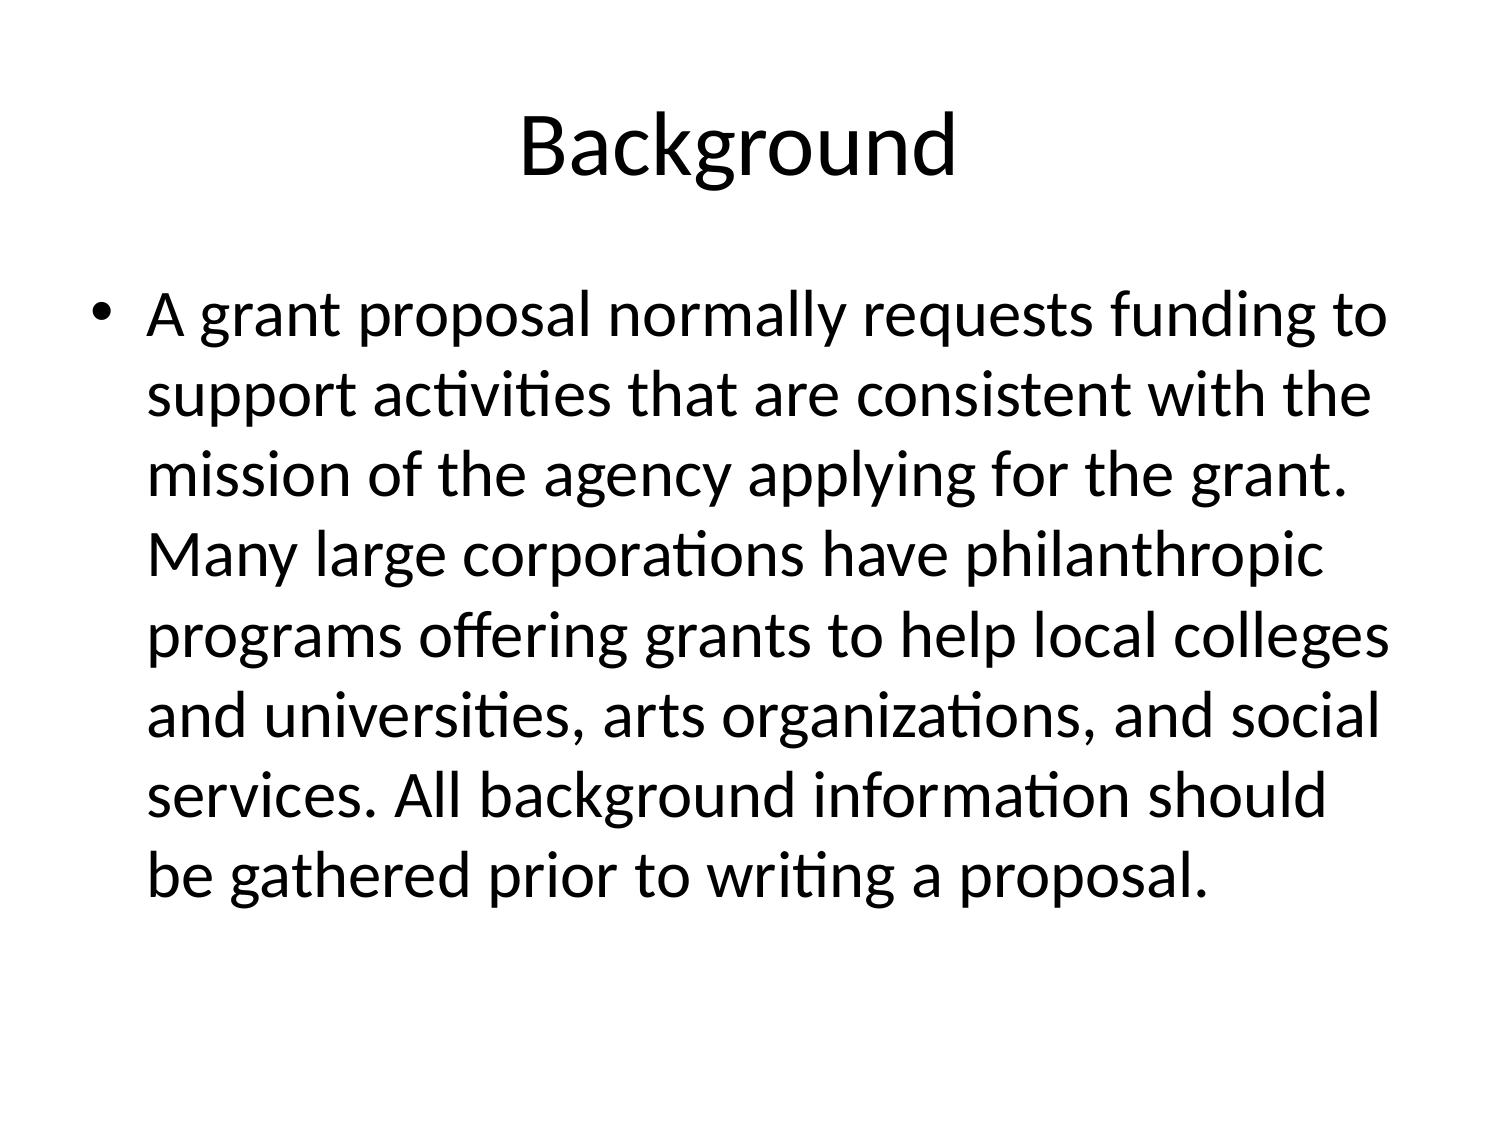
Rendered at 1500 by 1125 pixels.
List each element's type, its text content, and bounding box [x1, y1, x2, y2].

title Background [75, 45, 1425, 233]
list A grant proposal normally requests funding to support activities that are consistent with the mission of the agency applying for the grant. Many large corporations have philanthropic programs offering grants to help local colleges and universities, arts organizations, and social services. All background information should be gathered prior to writing a proposal. [75, 262, 1425, 1005]
